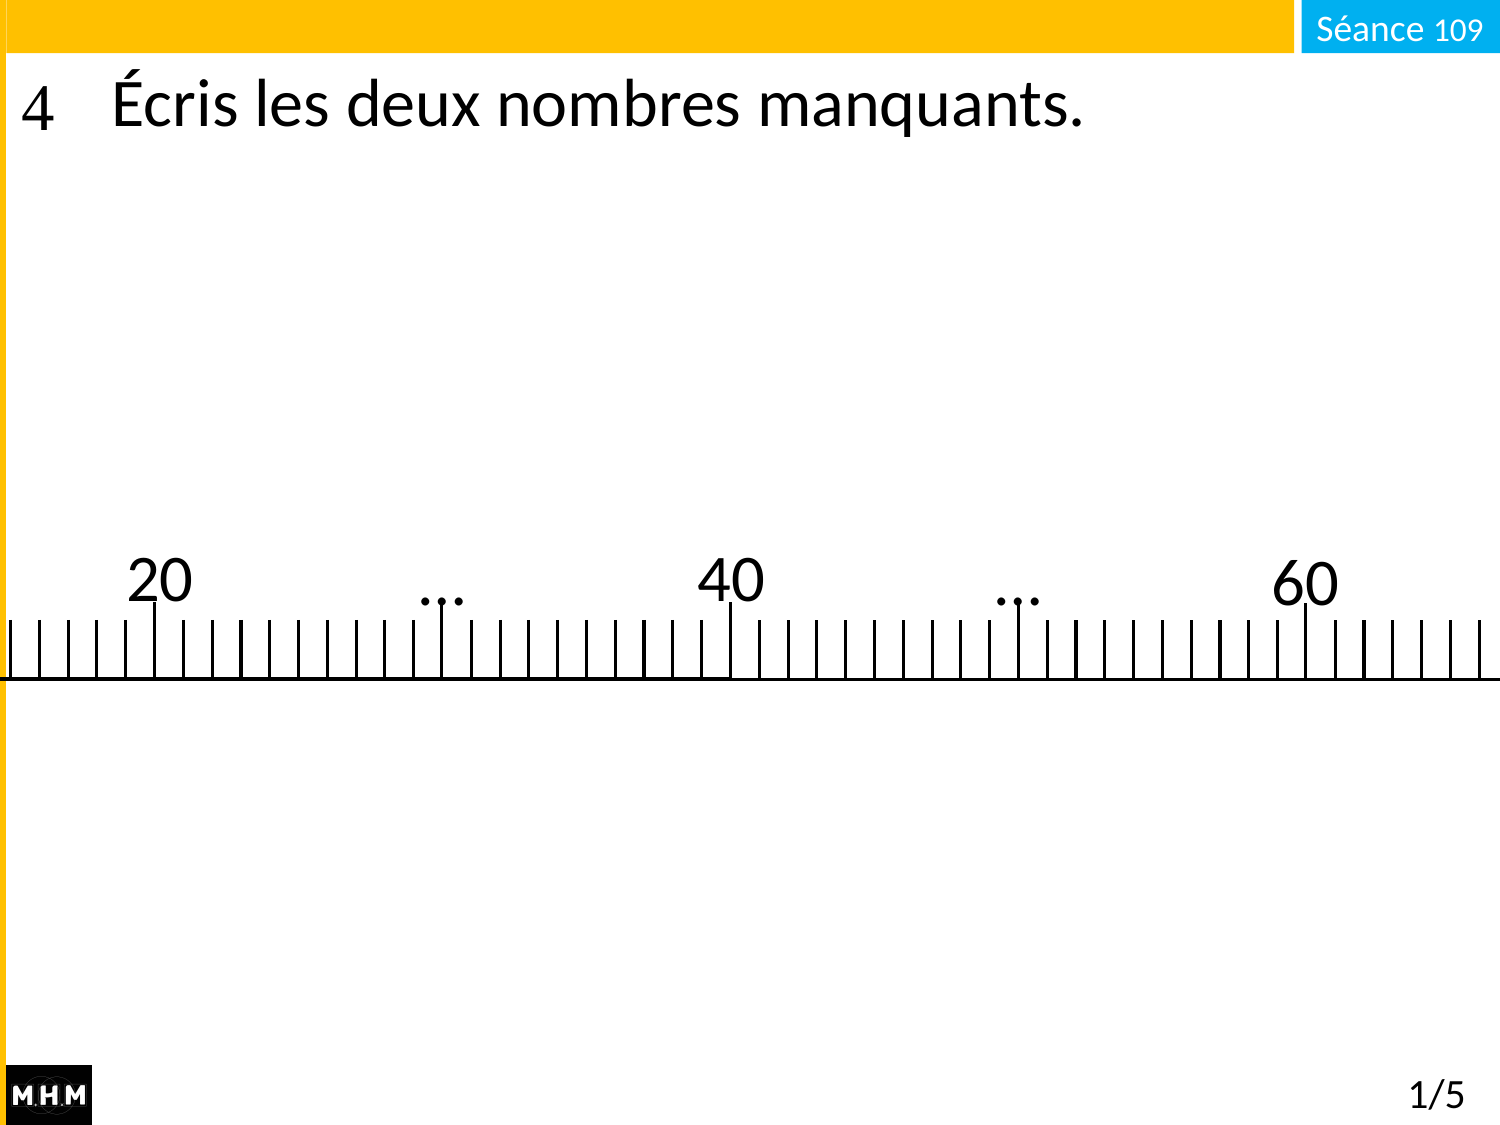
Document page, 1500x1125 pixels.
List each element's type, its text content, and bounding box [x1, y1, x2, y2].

title Écris les deux nombres manquants. [96, 60, 1391, 150]
text_box … [402, 538, 482, 602]
text_box 60 [1271, 538, 1351, 602]
list 1/5 [1373, 1064, 1500, 1125]
text_box 20 [126, 534, 206, 602]
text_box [0, 602, 1500, 680]
text_box … [978, 538, 1058, 602]
picture [6, 1065, 92, 1125]
text_box 40 [697, 534, 777, 602]
